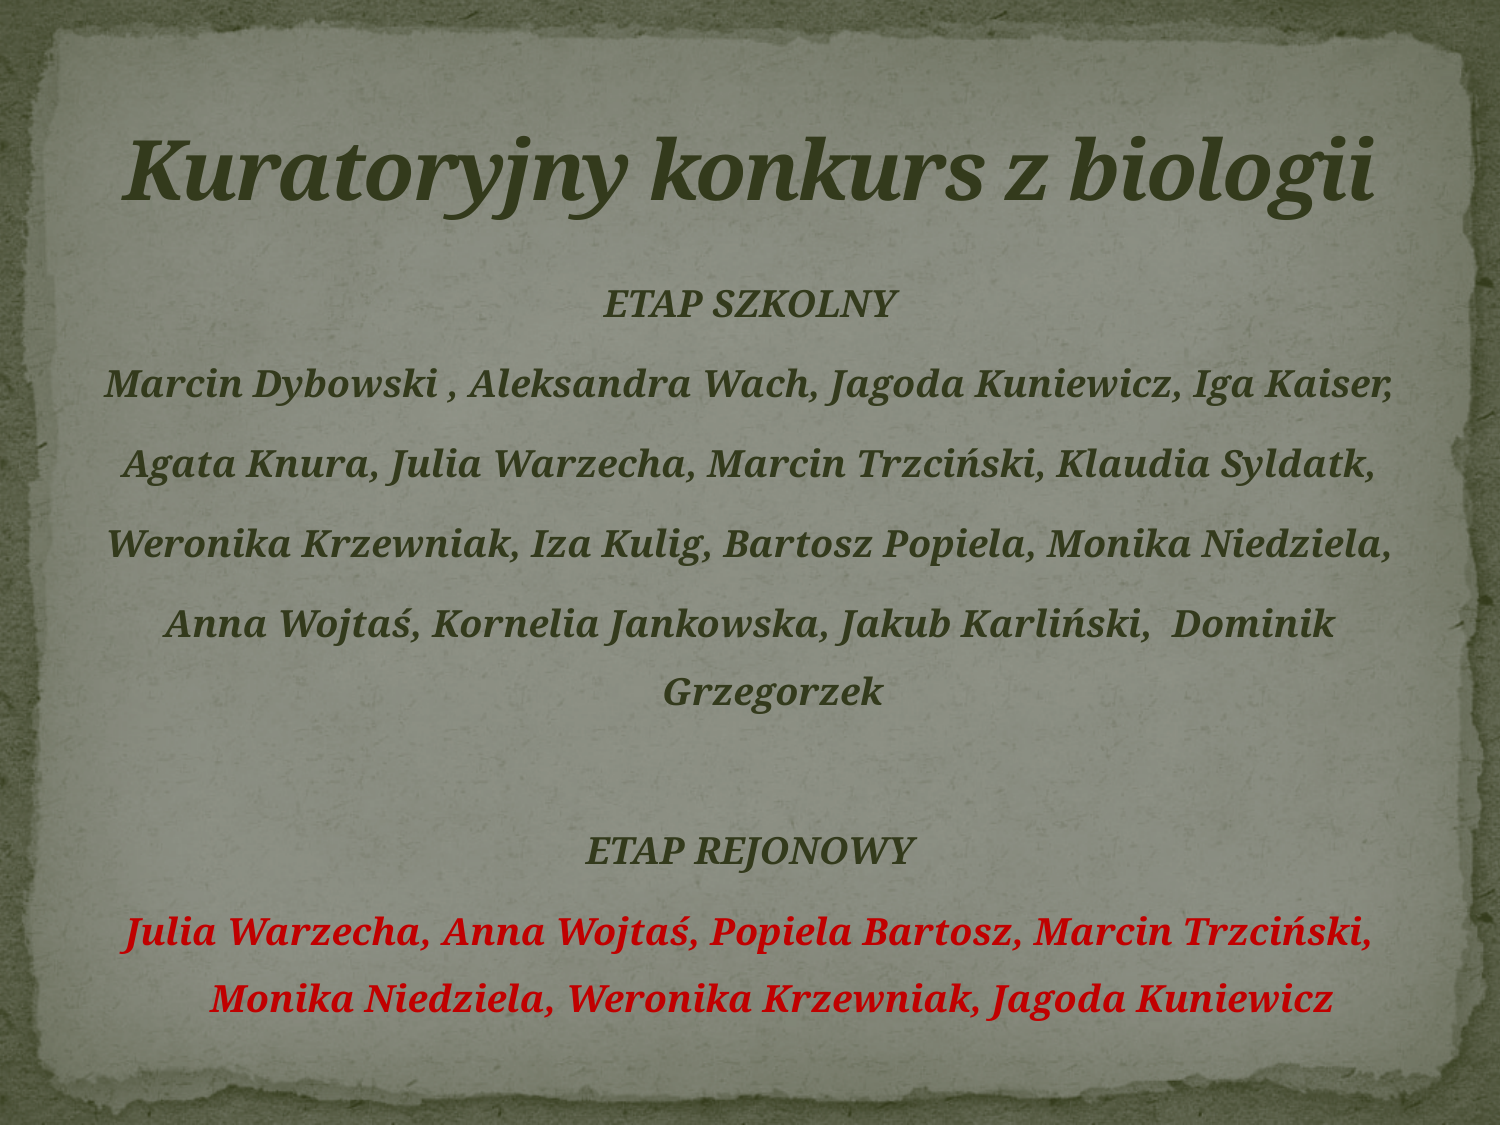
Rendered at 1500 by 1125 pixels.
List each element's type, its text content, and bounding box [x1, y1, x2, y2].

title Kuratoryjny konkurs z biologii [74, 24, 1425, 225]
list ETAP SZKOLNY Marcin Dybowski , Aleksandra Wach, Jagoda Kuniewicz, Iga Kaiser, Agata Knura, Julia Warzecha, Marcin Trzciński, Klaudia Syldatk, Weronika Krzewniak, Iza Kulig, Bartosz Popiela, Monika Niedziela, Anna Wojtaś, Kornelia Jankowska, Jakub Karliński, Dominik Grzegorzek ETAP REJONOWY Julia Warzecha, Anna Wojtaś, Popiela Bartosz, Marcin Trzciński, Monika Niedziela, Weronika Krzewniak, Jagoda Kuniewicz [75, 249, 1425, 1000]
